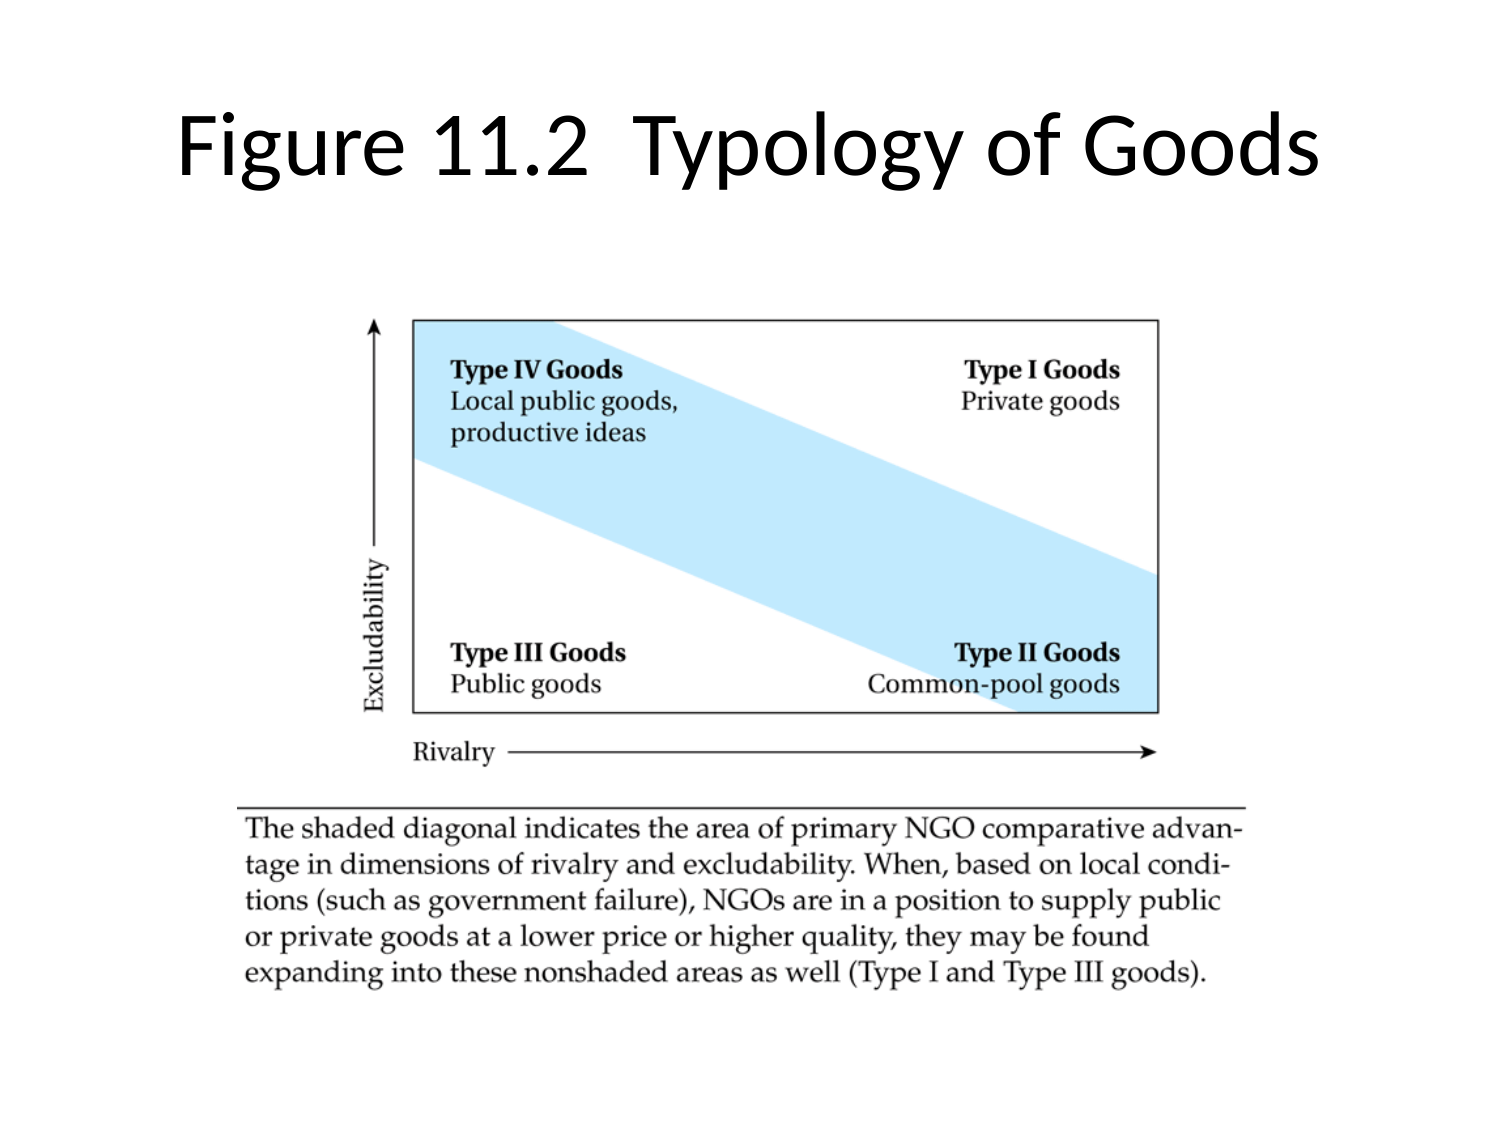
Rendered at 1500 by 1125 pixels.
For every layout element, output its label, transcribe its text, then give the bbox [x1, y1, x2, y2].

title Figure 11.2 Typology of Goods [75, 45, 1425, 233]
picture [237, 312, 1251, 993]
